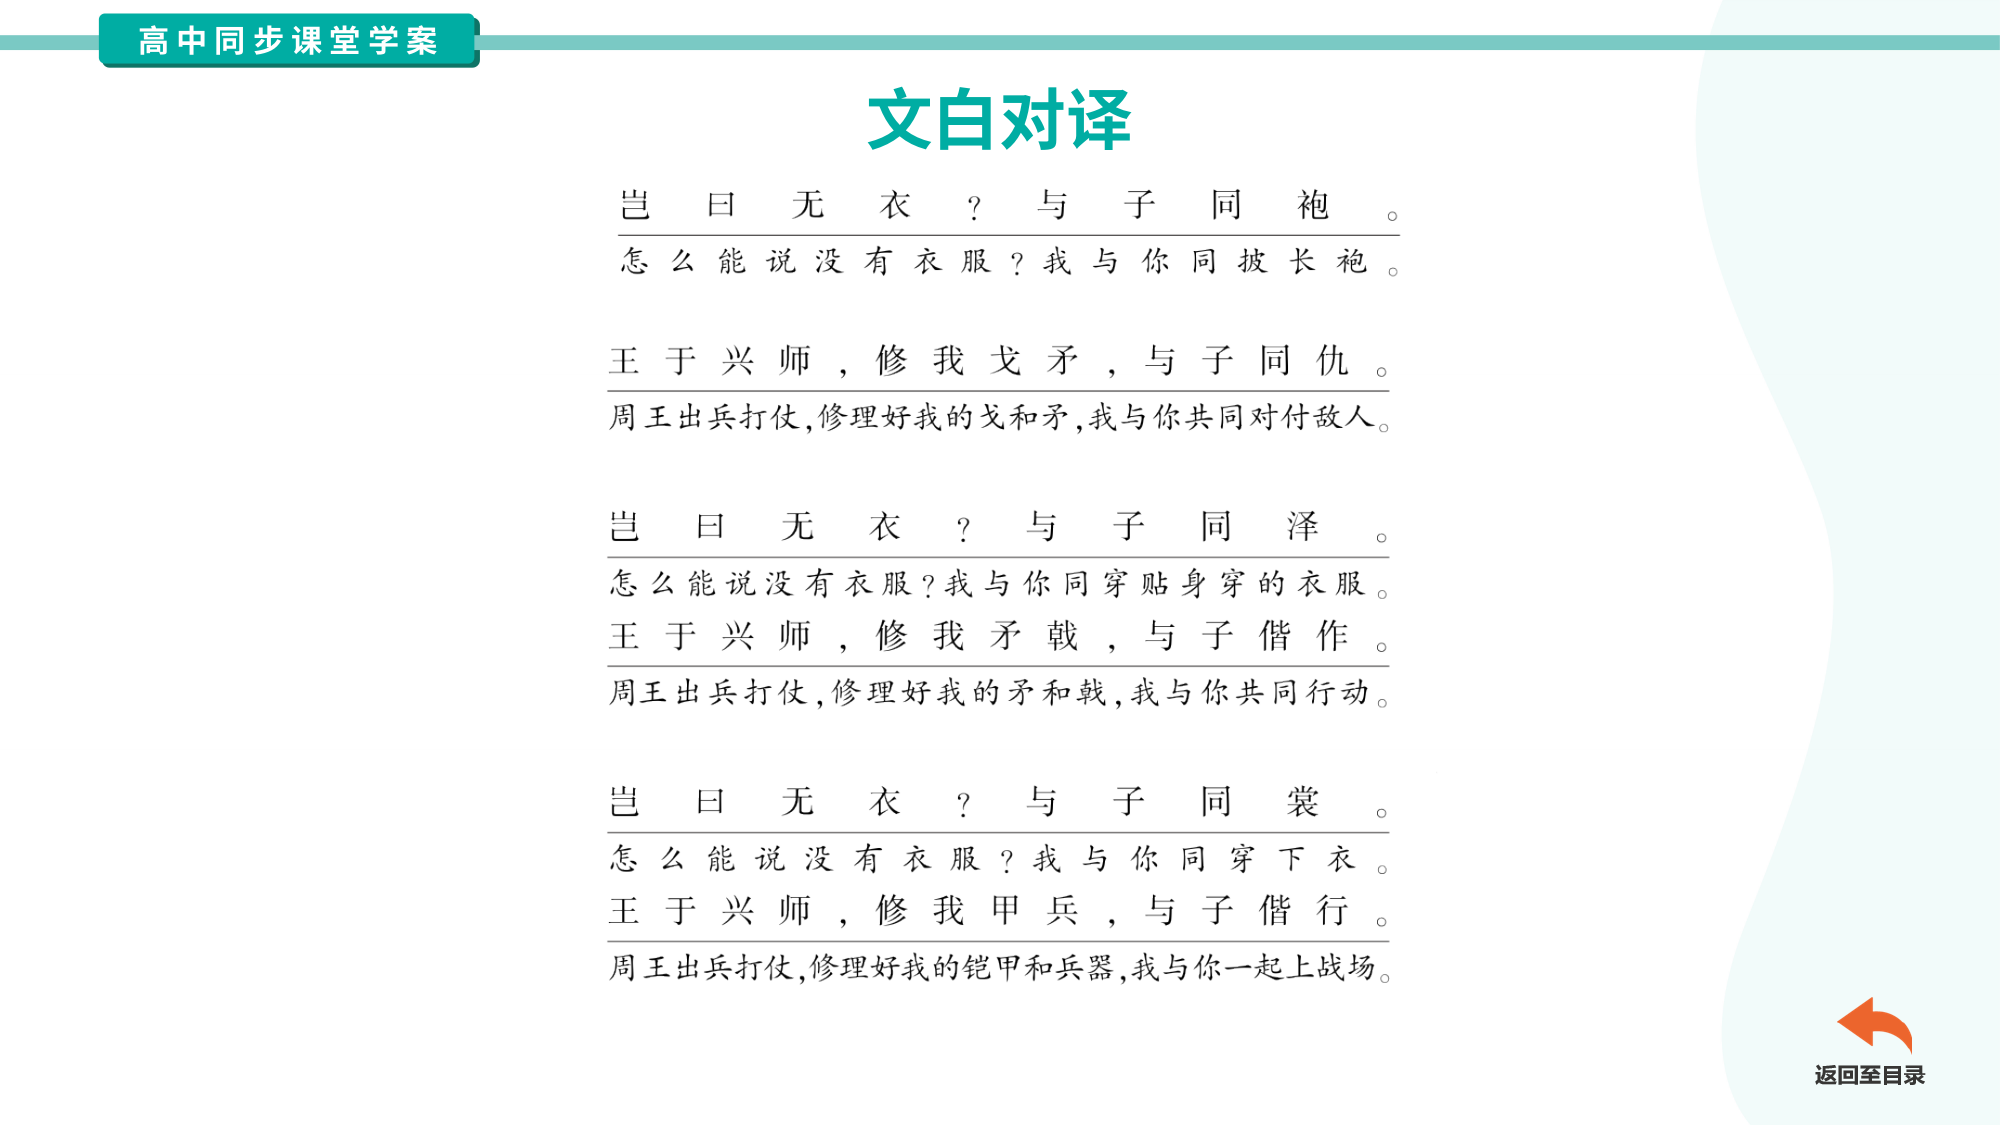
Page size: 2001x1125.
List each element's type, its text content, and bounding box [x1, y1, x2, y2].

text_box 文白对译 [100, 76, 1899, 223]
picture [0, 0, 2000, 1125]
